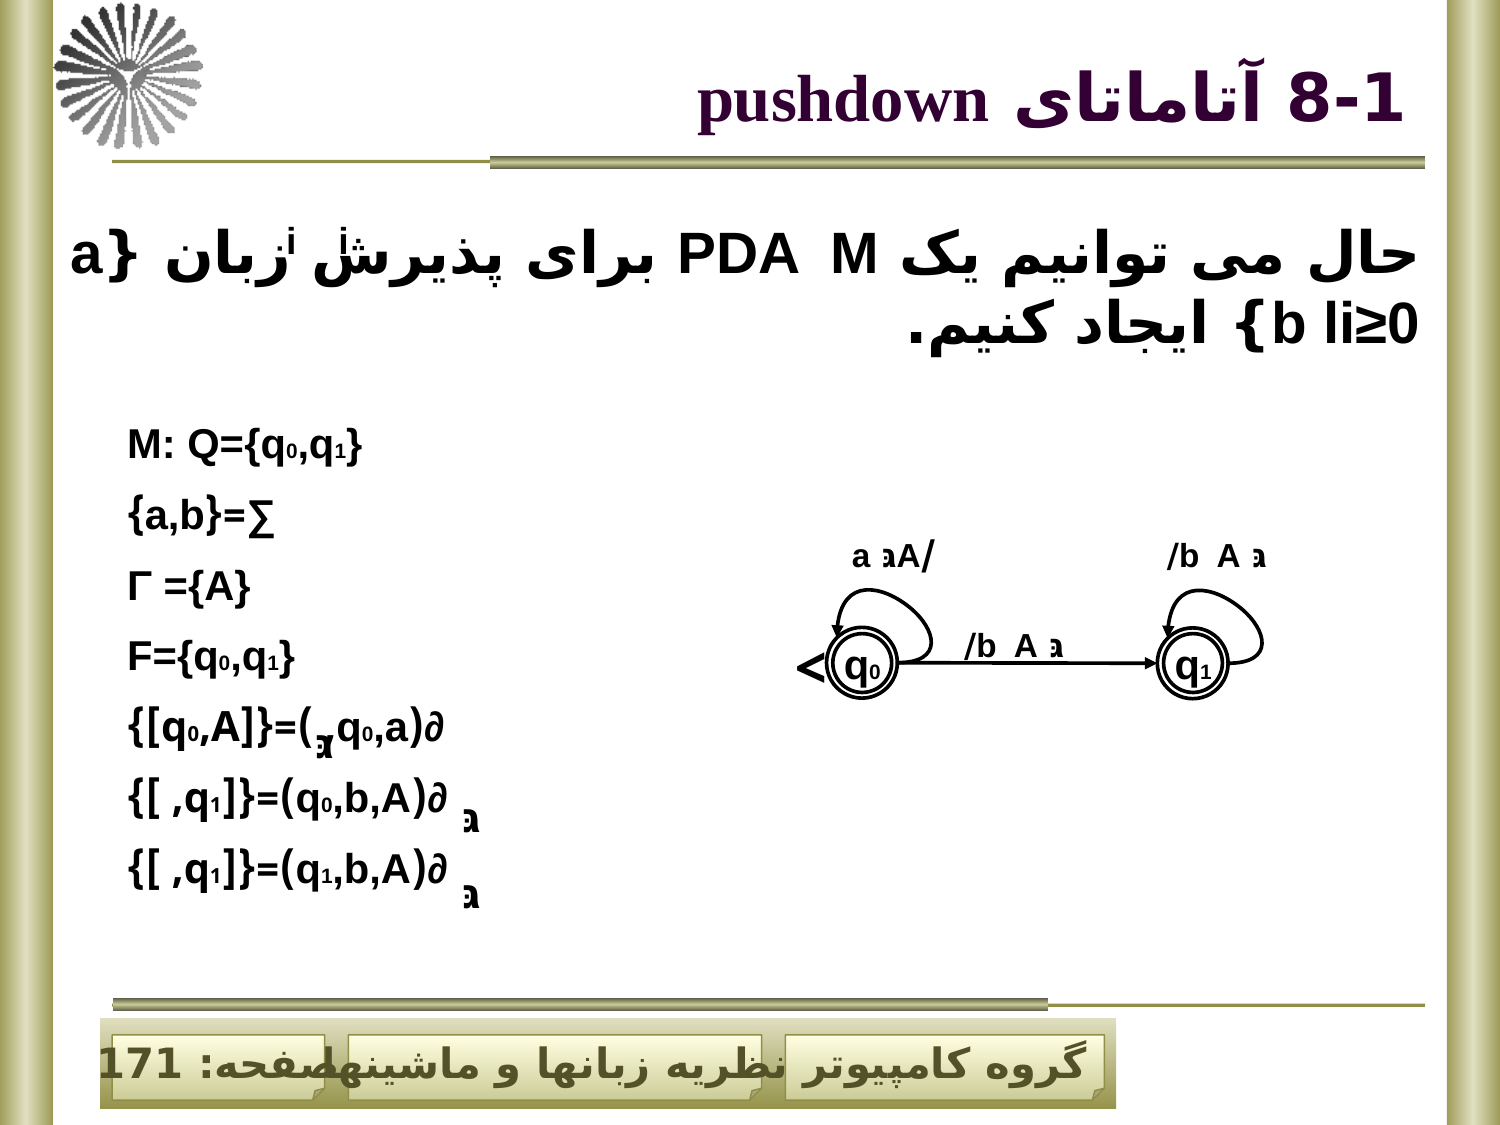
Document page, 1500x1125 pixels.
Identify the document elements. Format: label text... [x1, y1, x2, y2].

title 8-1 آتاماتای pushdown [147, 42, 1423, 147]
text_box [52, 207, 1436, 364]
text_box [700, 526, 1282, 707]
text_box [111, 408, 704, 925]
